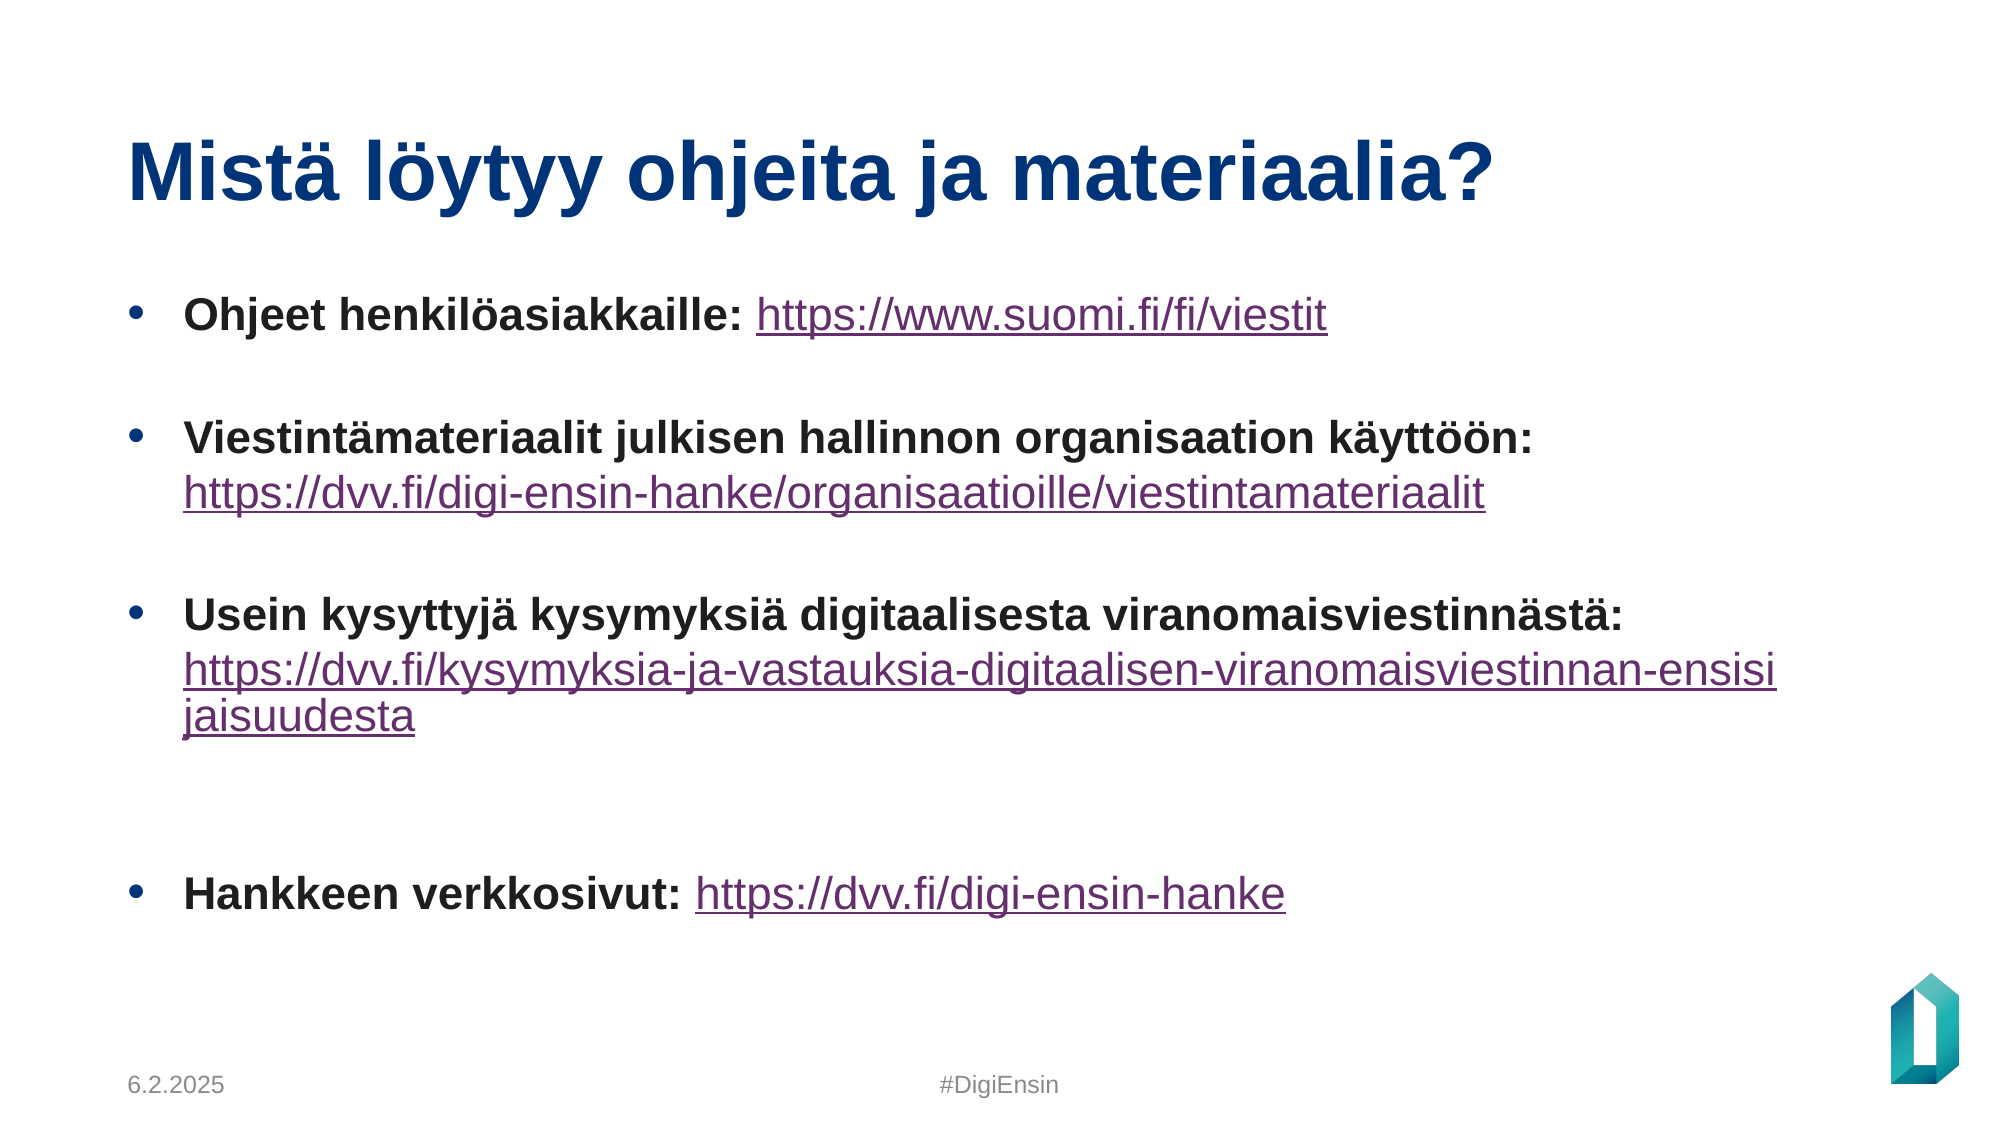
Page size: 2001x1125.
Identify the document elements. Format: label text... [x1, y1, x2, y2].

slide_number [112, 1066, 361, 1102]
footer #DigiEnsin [523, 1066, 1477, 1102]
list Ohjeet henkilöasiakkaille: https://www.suomi.fi/fi/viestit Viestintämateriaalit julkisen hallinnon organisaation käyttöön: https://dvv.fi/digi-ensin-hanke/organisaatioille/viestintamateriaalit Usein kysyttyjä kysymyksiä digitaalisesta viranomaisviestinnästä: https://dvv.fi/kysymyksia-ja-vastauksia-digitaalisen-viranomaisviestinnan-ensisijaisuudesta Hankkeen verkkosivut: https://dvv.fi/digi-ensin-hanke [112, 277, 1796, 1034]
title Mistä löytyy ohjeita ja materiaalia? [112, 23, 1796, 225]
picture [1891, 973, 1959, 1084]
